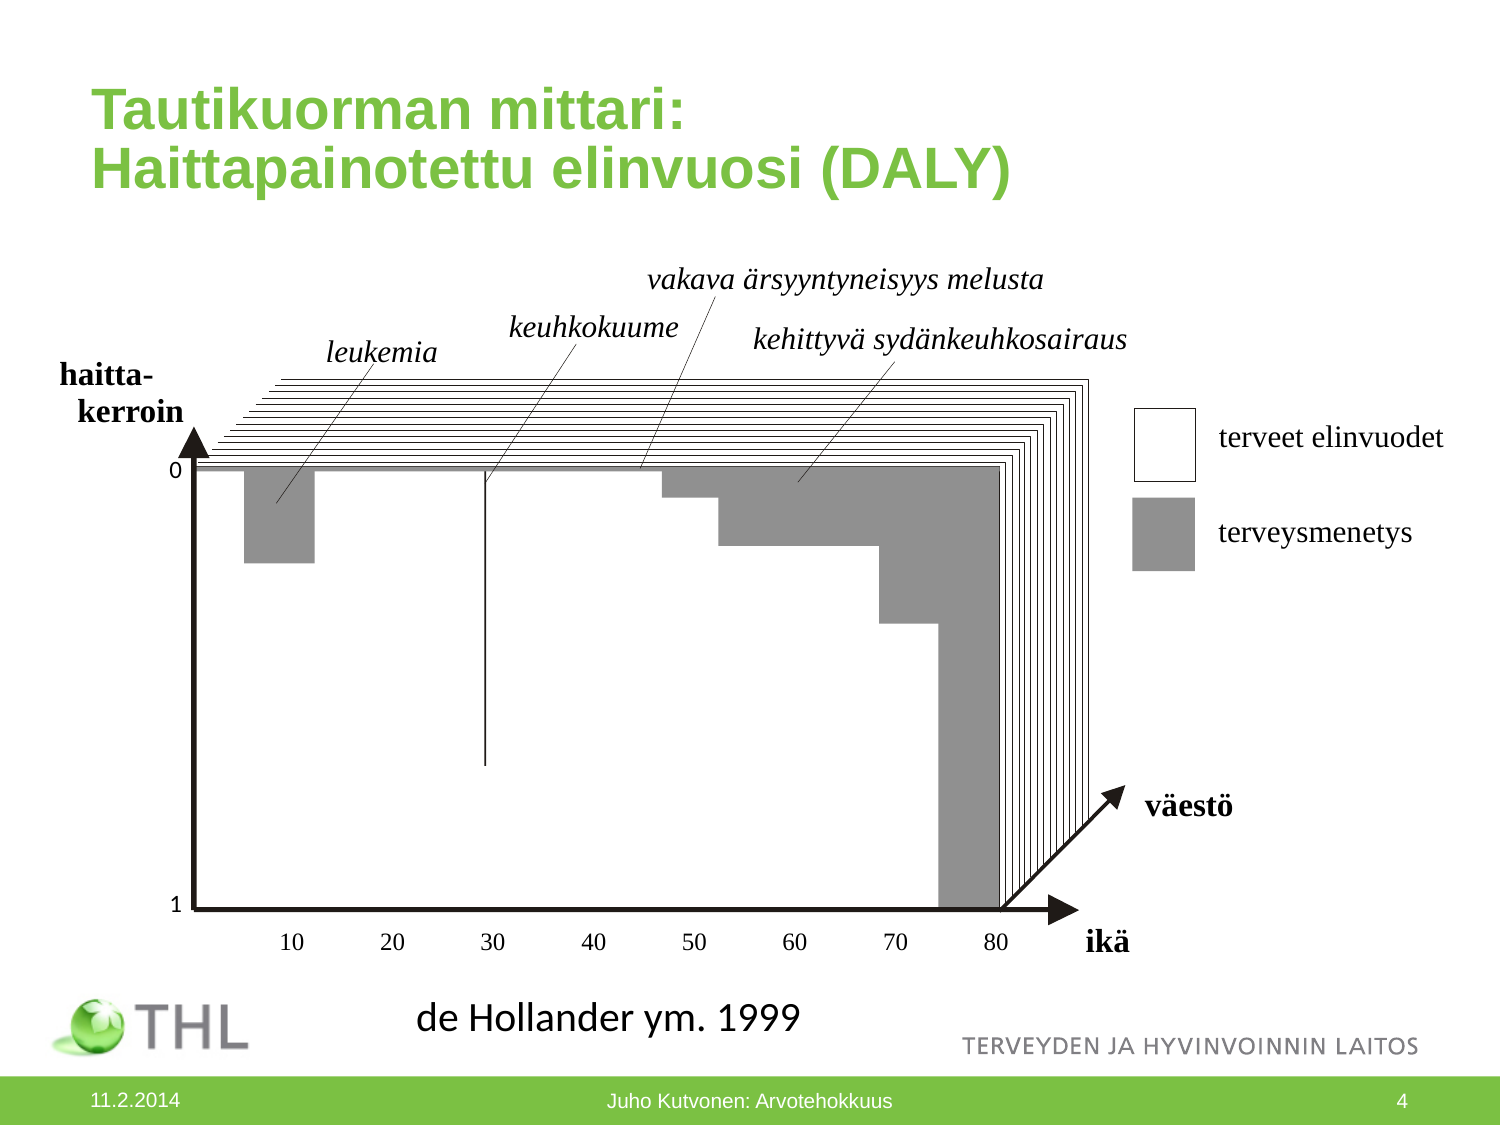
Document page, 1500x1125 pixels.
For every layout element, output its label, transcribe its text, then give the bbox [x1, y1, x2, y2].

picture [24, 983, 275, 1067]
title Tautikuorman mittari: Haittapainotettu elinvuosi (DALY) [76, 42, 1424, 209]
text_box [59, 258, 1445, 960]
text_box de Hollander ym. 1999 [400, 982, 817, 1048]
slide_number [74, 1080, 255, 1118]
footer Juho Kutvonen: Arvotehokkuus [253, 1082, 1245, 1118]
slide_number 4 [1245, 1082, 1424, 1118]
